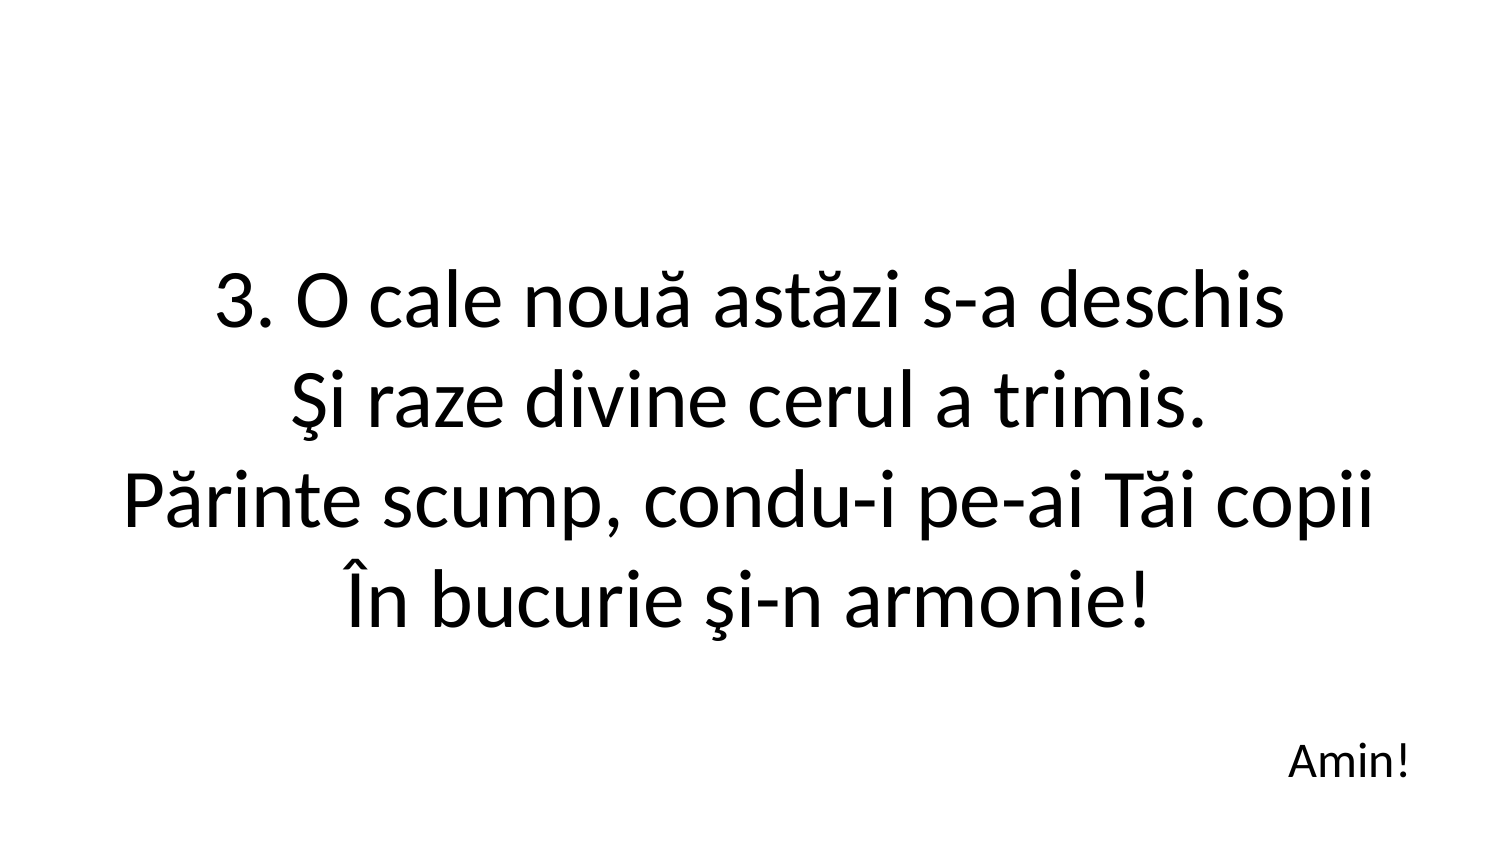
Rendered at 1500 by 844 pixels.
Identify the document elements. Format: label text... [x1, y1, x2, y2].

text_box 3. O cale nouă astăzi s-a deschis Şi raze divine cerul a trimis. Părinte scump, condu-i pe-ai Tăi copii În bucurie şi-n armonie! [108, 192, 1392, 652]
text_box Amin! [1273, 674, 1427, 795]
